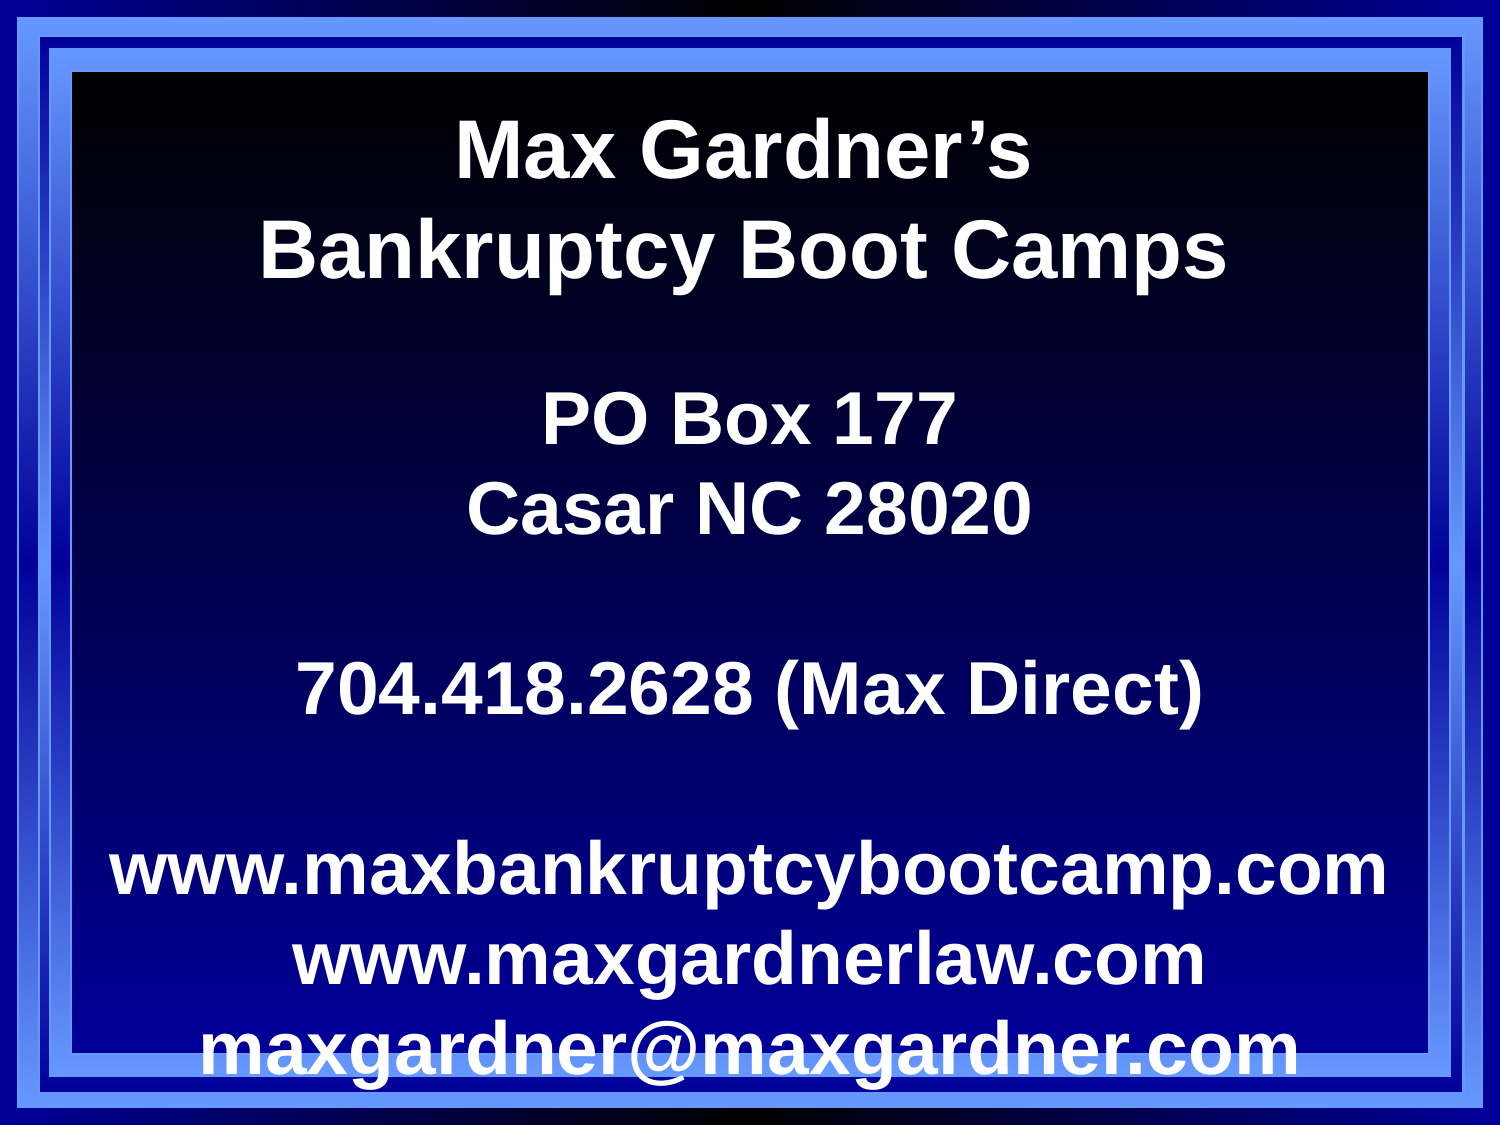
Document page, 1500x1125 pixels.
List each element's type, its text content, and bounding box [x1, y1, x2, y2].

text_box PO Box 177 Casar NC 28020 704.418.2628 (Max Direct) www.maxbankruptcybootcamp.com www.maxgardnerlaw.com maxgardner@maxgardner.com [62, 362, 1438, 1098]
text_box Max Gardner’s Bankruptcy Boot Camps [87, 87, 1400, 303]
